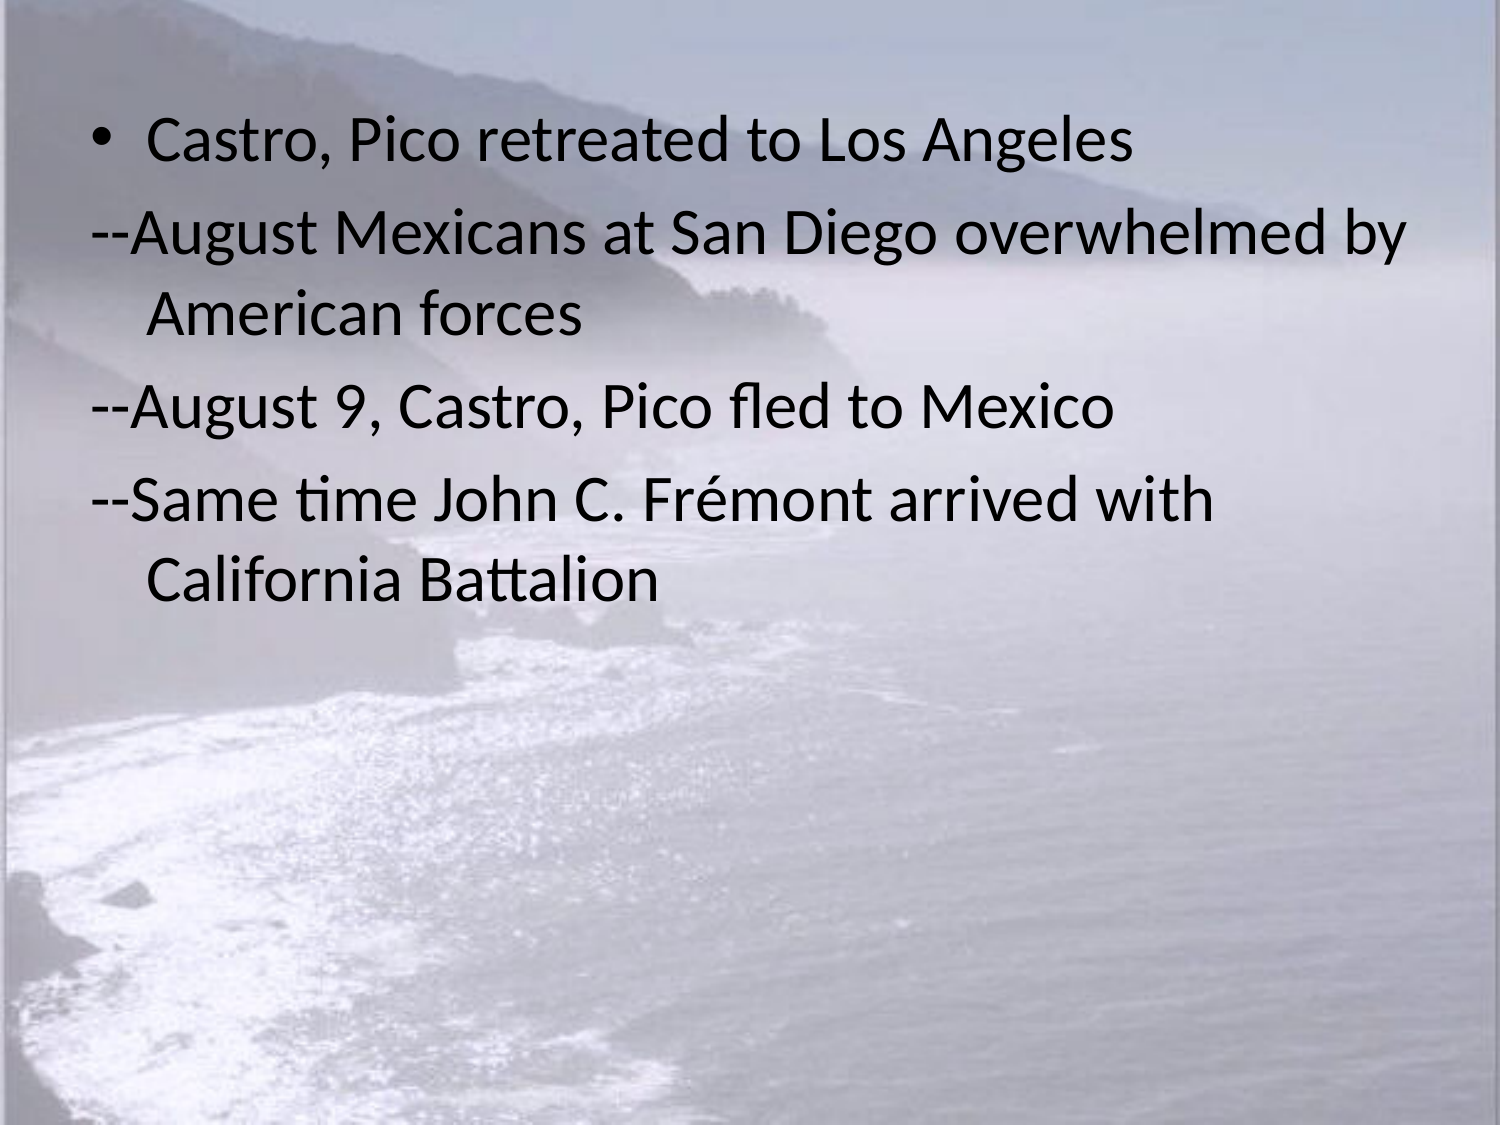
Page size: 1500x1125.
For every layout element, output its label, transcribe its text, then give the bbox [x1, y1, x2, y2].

picture [0, 0, 1500, 1125]
list Castro, Pico retreated to Los Angeles --August Mexicans at San Diego overwhelmed by American forces --August 9, Castro, Pico fled to Mexico --Same time John C. Frémont arrived with California Battalion [75, 87, 1425, 1005]
